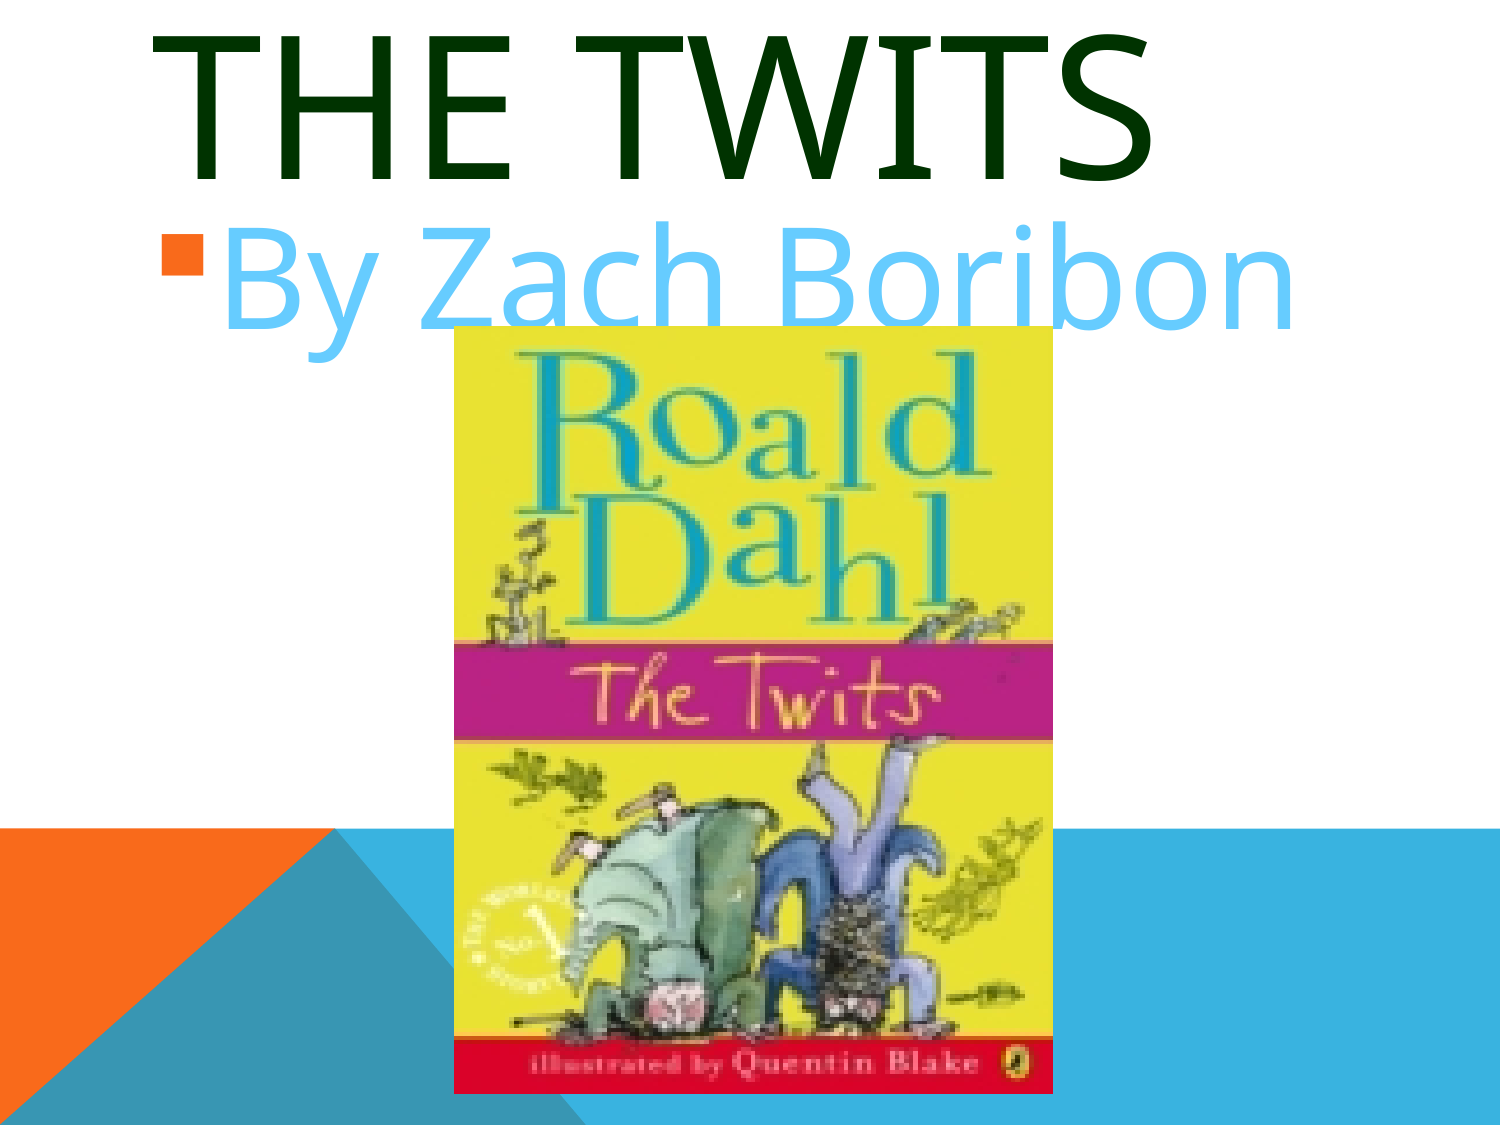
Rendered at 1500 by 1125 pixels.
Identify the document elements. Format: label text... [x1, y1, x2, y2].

title The Twits [136, 54, 1371, 145]
picture [454, 326, 1053, 1095]
list By Zach Boribon [135, 180, 1369, 768]
